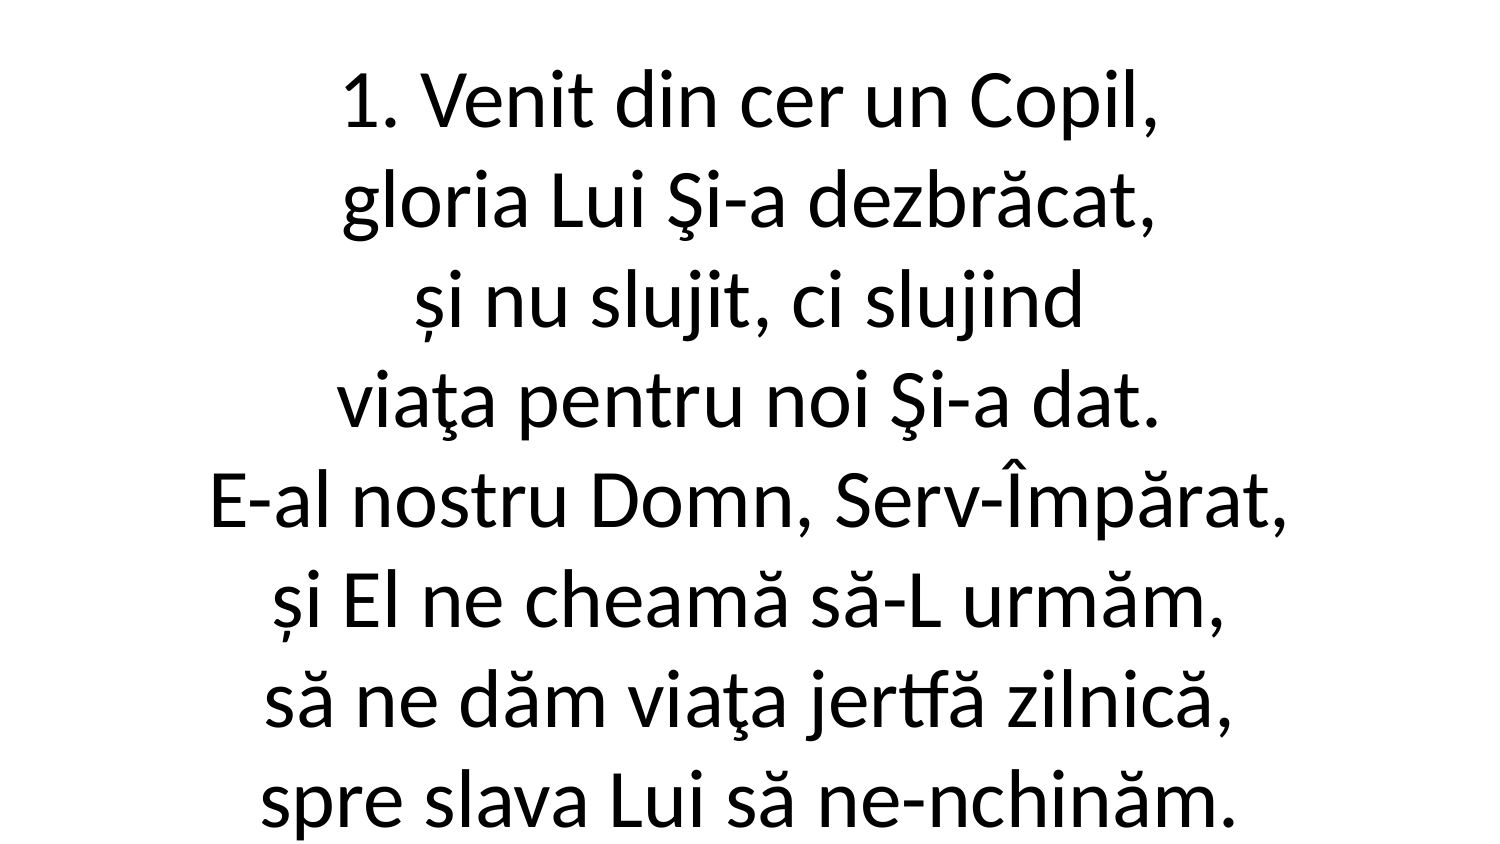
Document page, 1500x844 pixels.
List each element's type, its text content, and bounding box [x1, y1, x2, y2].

text_box 1. Venit din cer un Copil, gloria Lui Şi-a dezbrăcat, și nu slujit, ci slujind viaţa pentru noi Şi-a dat. E-al nostru Domn, Serv-Împărat, și El ne cheamă să-L urmăm, să ne dăm viaţa jertfă zilnică, spre slava Lui să ne-nchinăm. [193, 0, 1307, 844]
